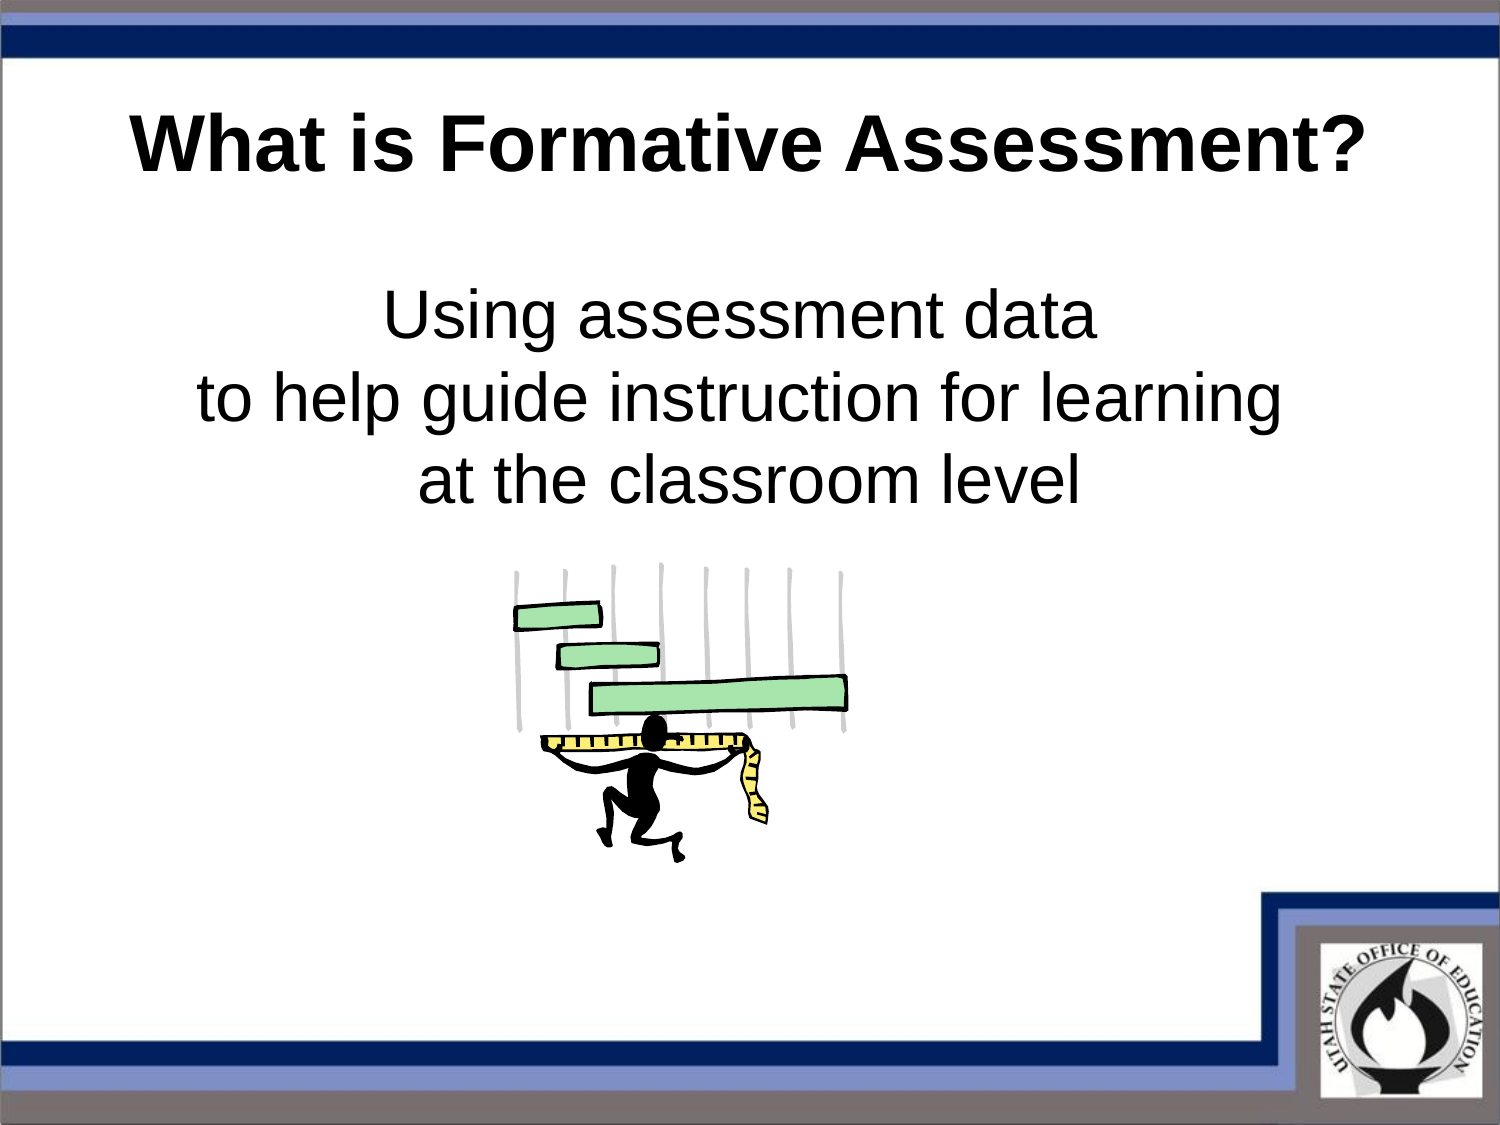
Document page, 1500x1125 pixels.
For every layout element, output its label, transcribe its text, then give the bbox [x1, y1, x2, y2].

picture [0, 0, 1500, 1125]
title What is Formative Assessment? [75, 45, 1425, 233]
list Using assessment data to help guide instruction for learning at the classroom level [75, 262, 1425, 888]
